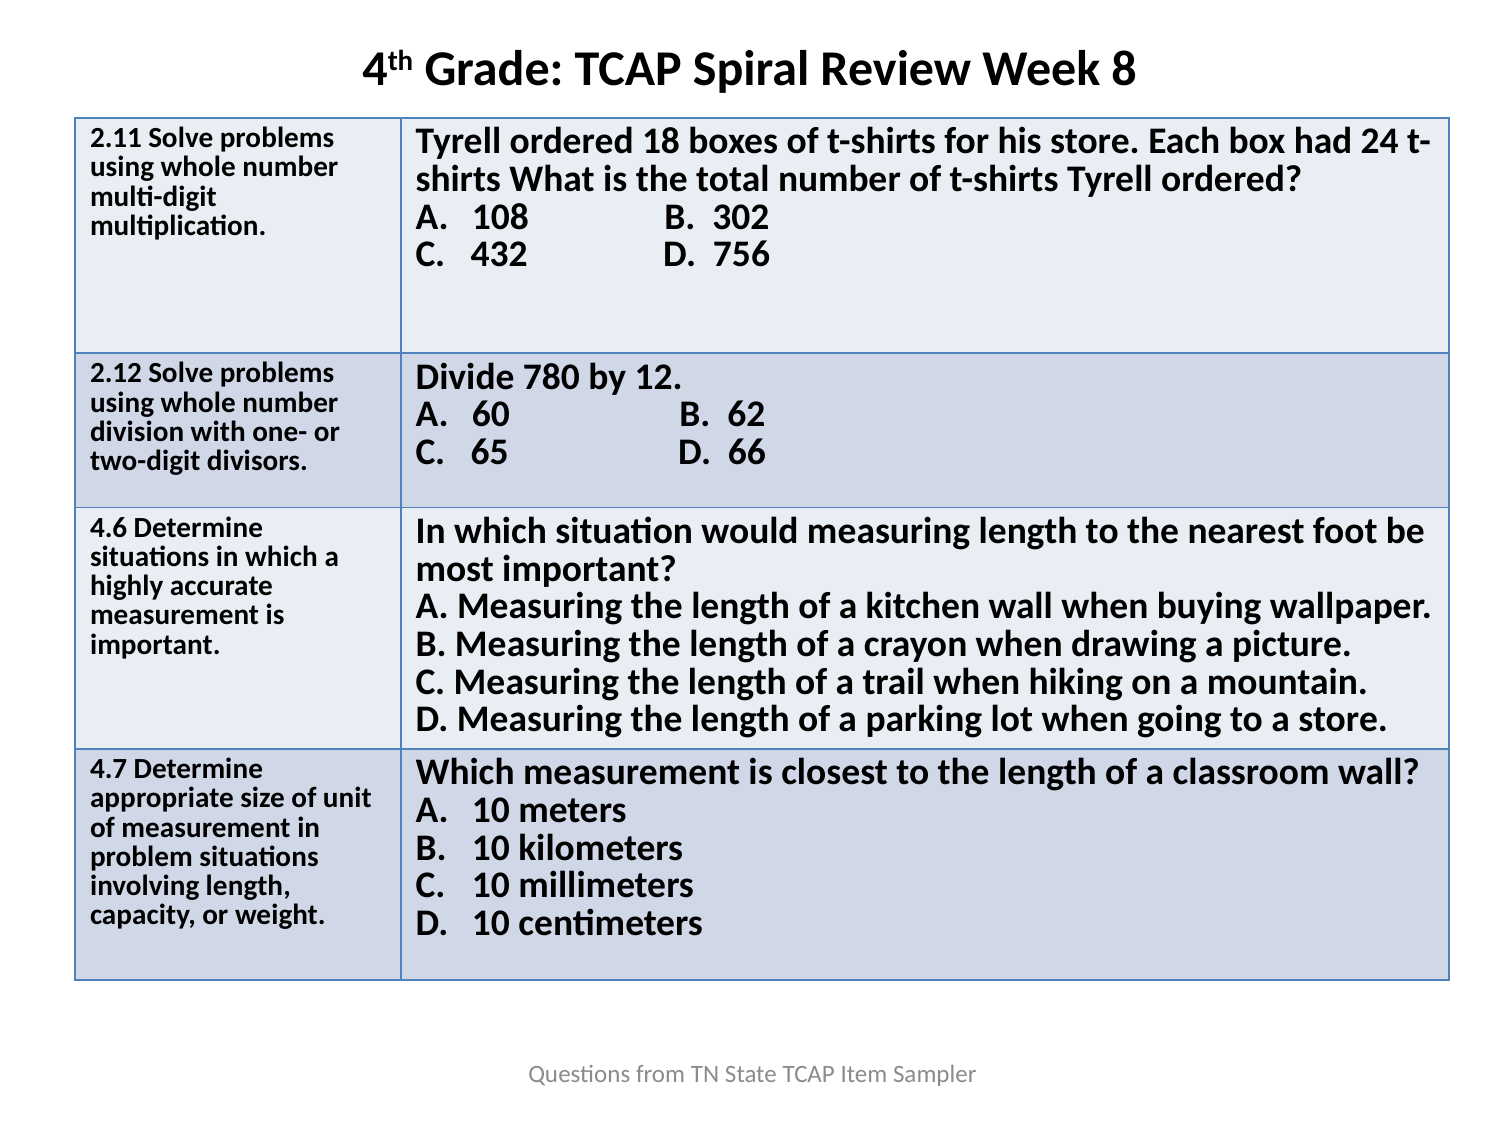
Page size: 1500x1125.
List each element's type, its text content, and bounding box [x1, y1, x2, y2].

table_cell 2.12 Solve problems using whole number division with one- or two-digit divisors. [76, 354, 400, 507]
title 4th Grade: TCAP Spiral Review Week 8 [74, 44, 1426, 86]
table_header 2.11 Solve problems using whole number multi-digit multiplication. [76, 119, 400, 352]
table_cell 4.7 Determine appropriate size of unit of measurement in problem situations involving length, capacity, or weight. [76, 750, 400, 979]
table_cell In which situation would measuring length to the nearest foot be most important? A. Measuring the length of a kitchen wall when buying wallpaper. B. Measuring the length of a crayon when drawing a picture. C. Measuring the length of a trail when hiking on a mountain. D. Measuring the length of a parking lot when going to a store. [402, 508, 1448, 748]
table_header Tyrell ordered 18 boxes of t-shirts for his store. Each box had 24 t-shirts What is the total number of t-shirts Tyrell ordered? 108 B. 302 C. 432 D. 756 [402, 119, 1448, 352]
footer Questions from TN State TCAP Item Sampler [478, 1042, 1028, 1103]
table_cell Which measurement is closest to the length of a classroom wall? 10 meters 10 kilometers 10 millimeters 10 centimeters [402, 750, 1448, 979]
table_cell 4.6 Determine situations in which a highly accurate measurement is important. [76, 508, 400, 748]
table_cell Divide 780 by 12. 60 B. 62 C. 65 D. 66 [402, 354, 1448, 507]
